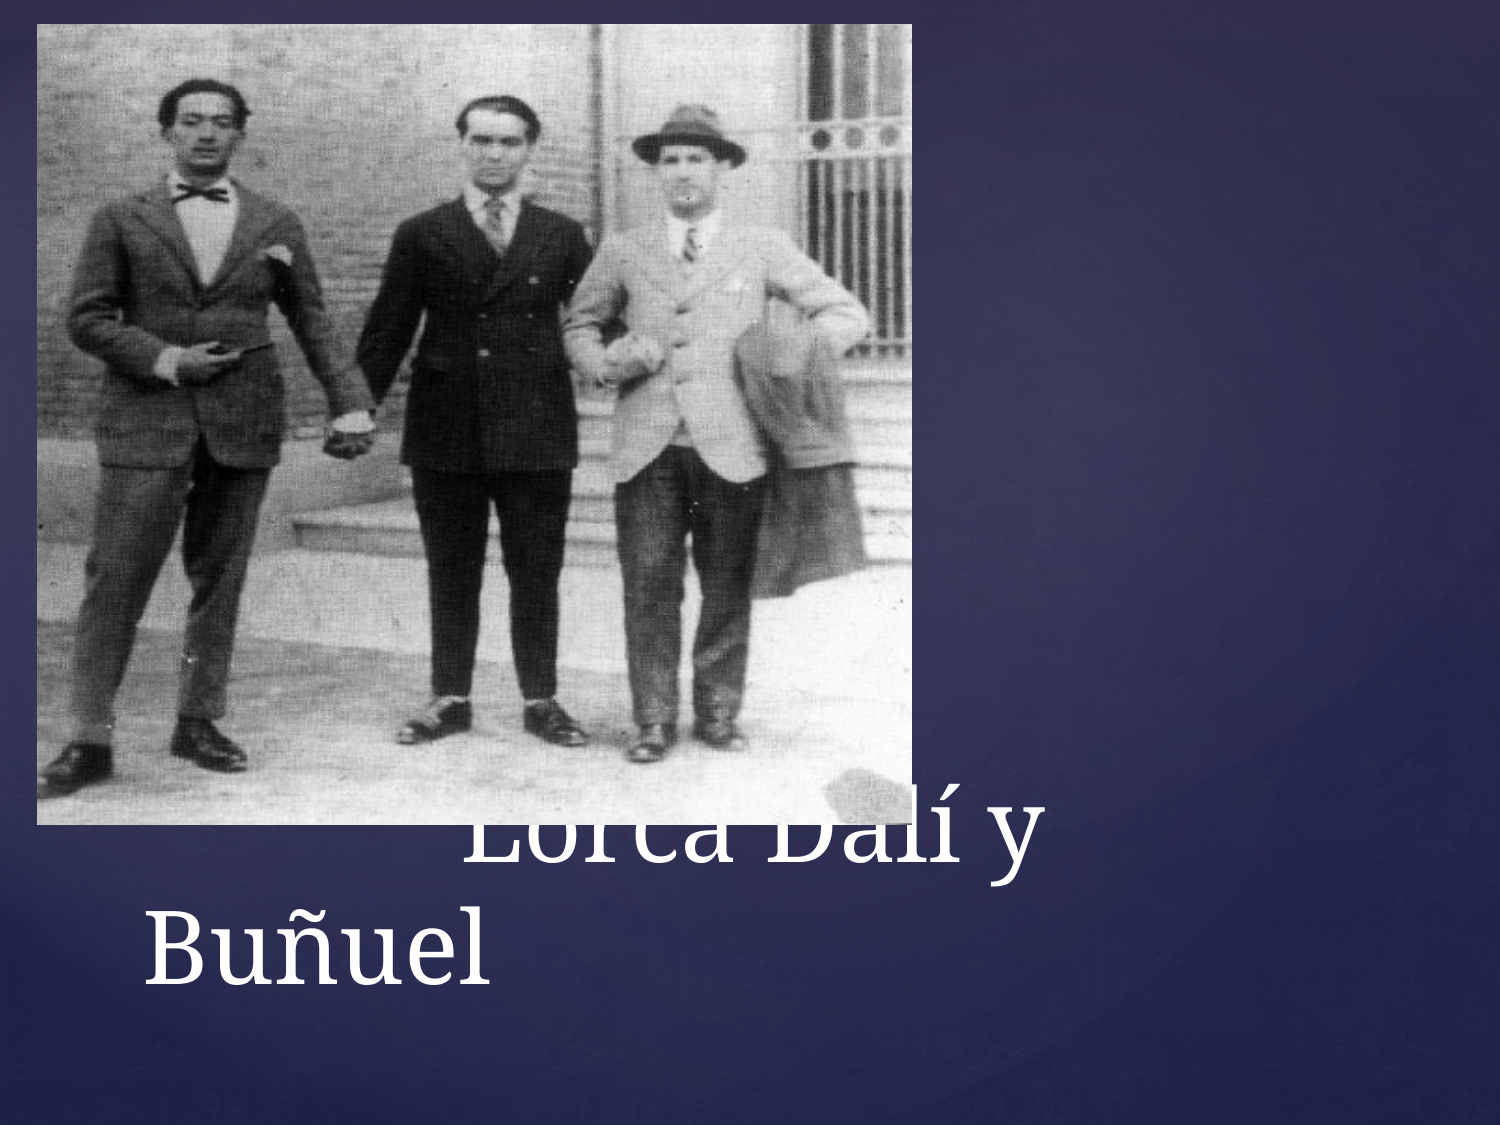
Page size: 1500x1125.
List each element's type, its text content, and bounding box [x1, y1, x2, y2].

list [36, 24, 913, 826]
title Lorca Dalí y Buñuel [127, 825, 1365, 1013]
